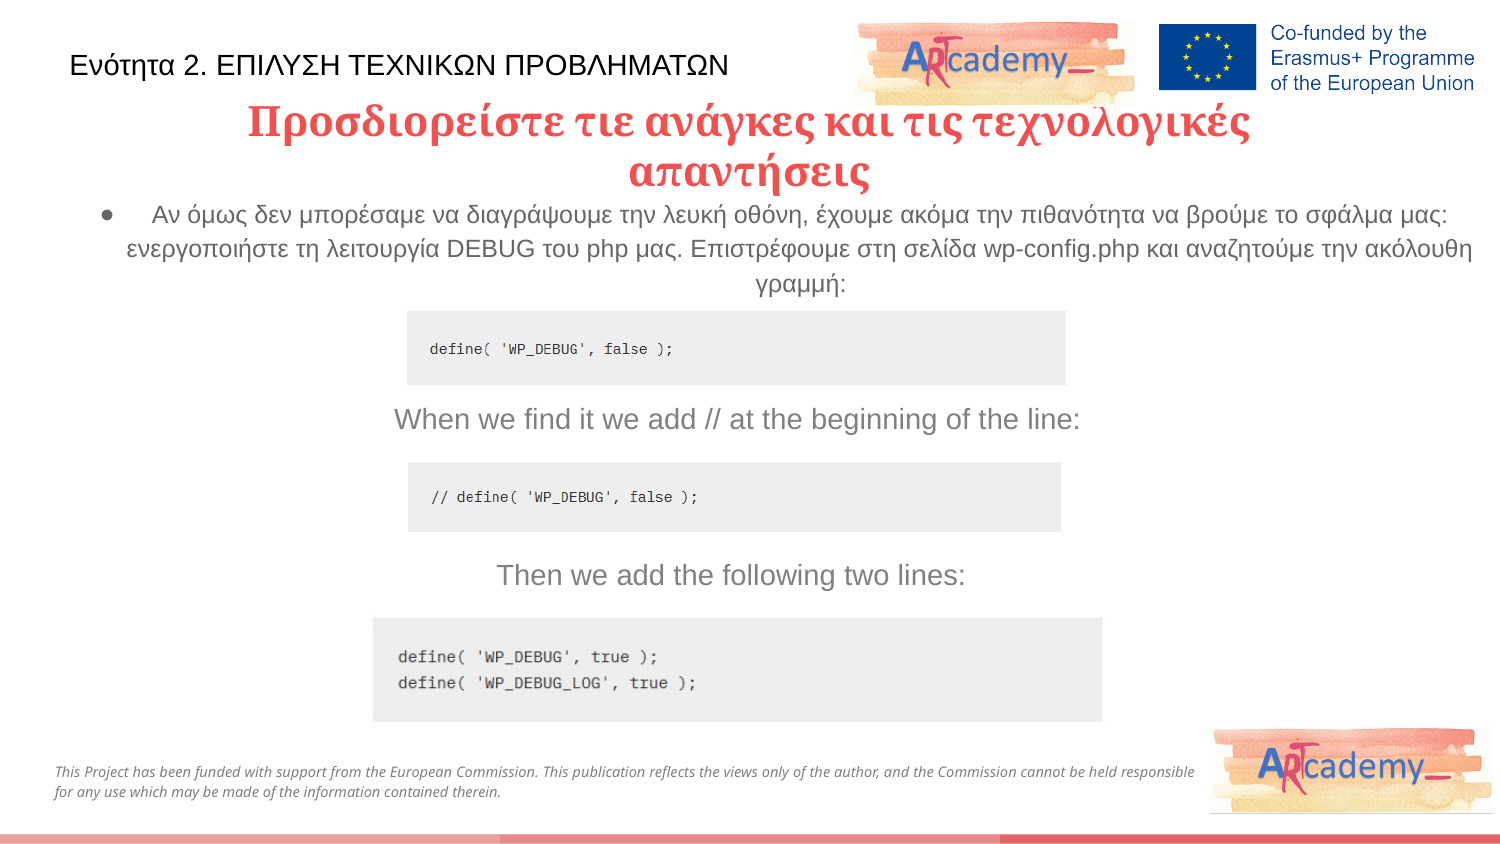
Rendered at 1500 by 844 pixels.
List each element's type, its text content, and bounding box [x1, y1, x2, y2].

text_box This Project has been funded with support from the European Commission. This publication reflects the views only of the author, and the Commission cannot be held responsible for any use which may be made of the information contained therein. [39, 754, 1205, 799]
title Προσδιορείστε τιε ανάγκες και τις τεχνολογικές απαντήσεις [122, 3, 853, 144]
text_box Then we add the following two lines: [481, 549, 991, 599]
picture [359, 606, 1112, 736]
list Αν όμως δεν μπορέσαμε να διαγράψουμε την λευκή οθόνη, έχουμε ακόμα την πιθανότητα να βρούμε το σφάλμα μας: ενεργοποιήστε τη λειτουργία DEBUG του php μας. Επιστρέφουμε στη σελίδα wp-config.php και αναζητούμε την ακόλουθη γραμμή: [35, 144, 1493, 324]
picture [1210, 709, 1493, 844]
text_box When we find it we add // at the beginning of the line: [379, 392, 1500, 443]
title Προσδιορείστε τιε ανάγκες και τις τεχνολογικές απαντήσεις [1136, 3, 1376, 144]
picture [854, 2, 1137, 138]
picture [1158, 24, 1474, 94]
picture [403, 454, 1069, 541]
picture [397, 303, 1075, 399]
text_box Ενότητα 2. ΕΠΙΛΥΣΗ ΤΕΧΝΙΚΩΝ ΠΡΟΒΛΗΜΑΤΩΝ [54, 39, 782, 89]
